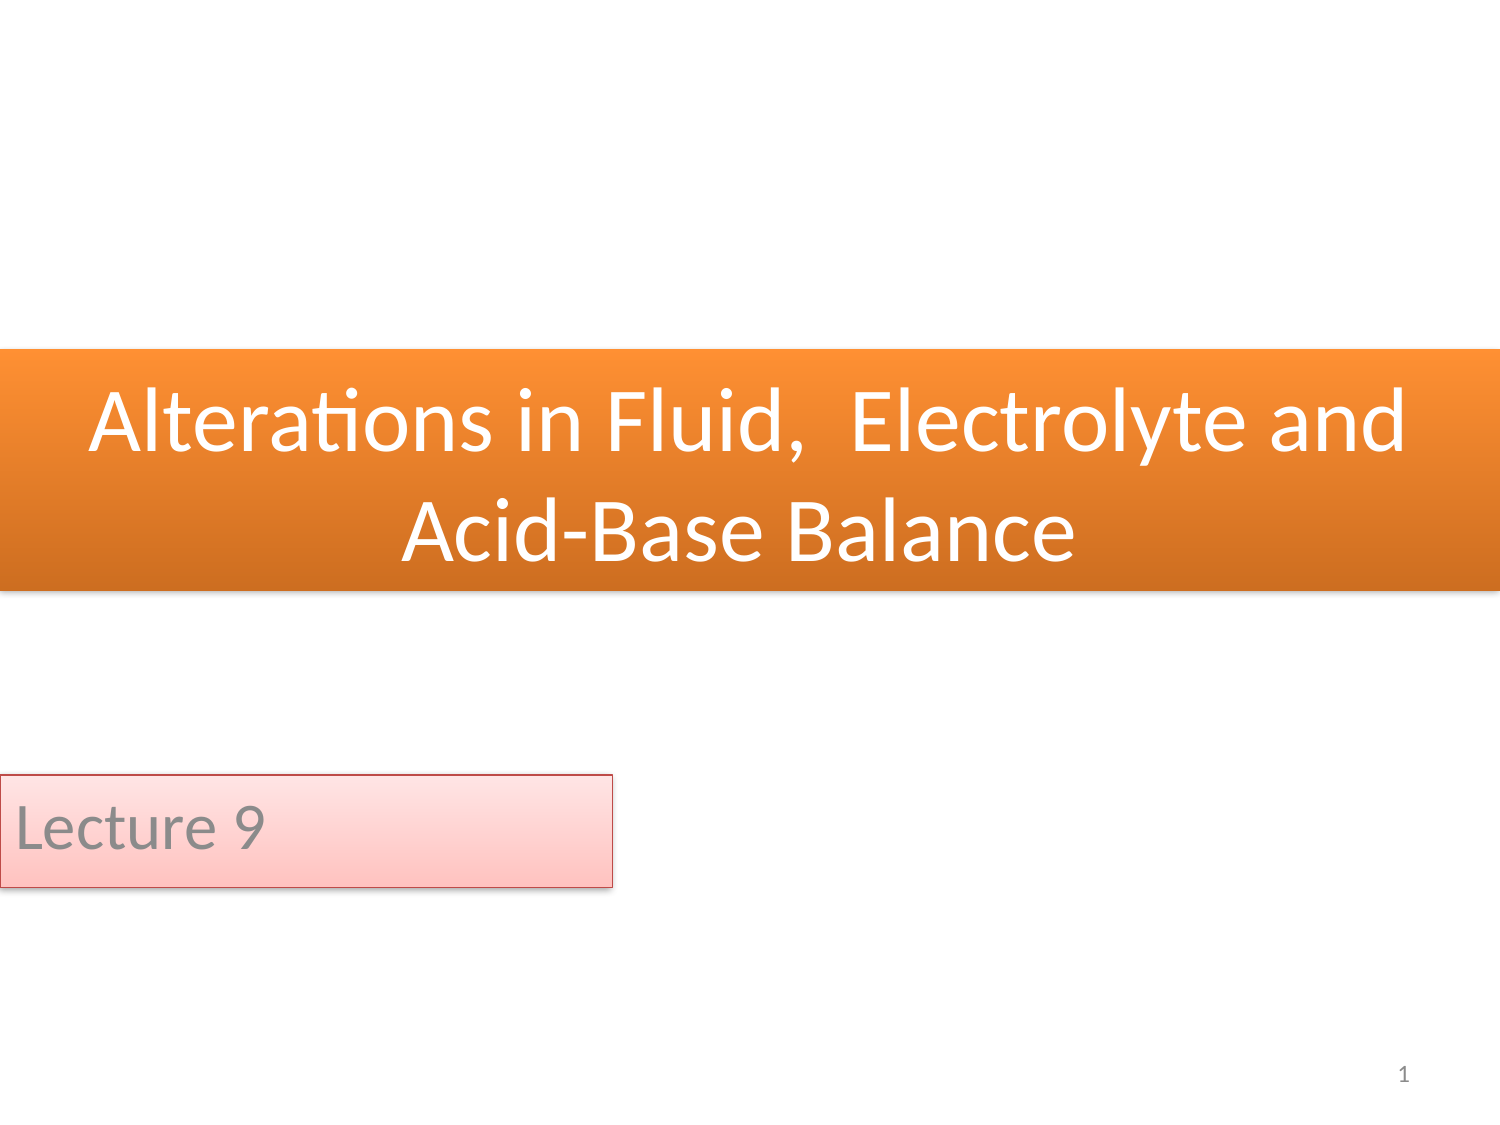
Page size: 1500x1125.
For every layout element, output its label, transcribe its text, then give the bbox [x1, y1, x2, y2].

title Alterations in Fluid, Electrolyte and Acid-Base Balance [0, 349, 1500, 591]
subtitle Lecture 9 [0, 774, 613, 888]
slide_number 1 [1074, 1042, 1425, 1103]
